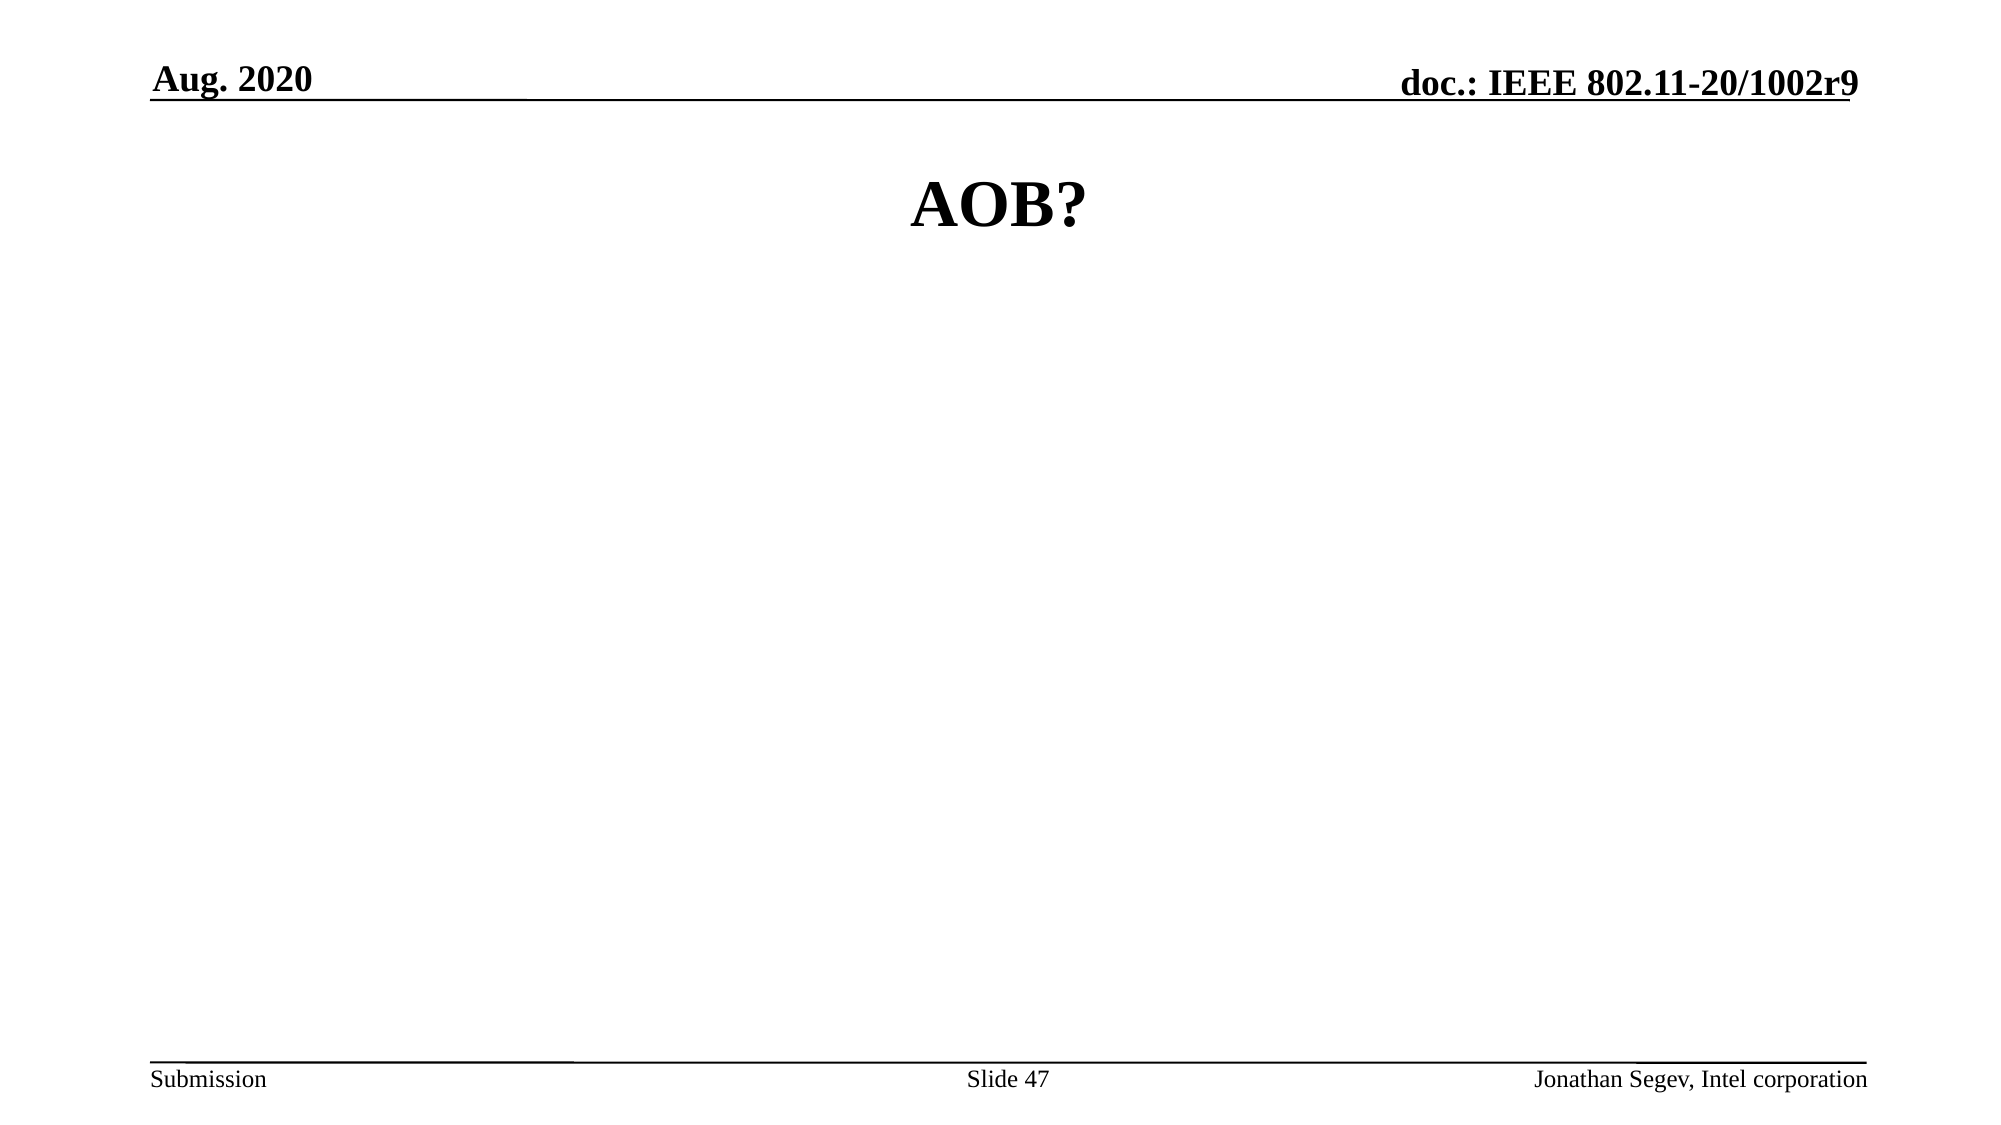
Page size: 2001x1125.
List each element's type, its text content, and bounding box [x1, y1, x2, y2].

slide_number Slide 47 [950, 1061, 1067, 1123]
title AOB? [149, 112, 1850, 288]
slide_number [152, 54, 563, 100]
footer Jonathan Segev, Intel corporation [1171, 1061, 1869, 1093]
